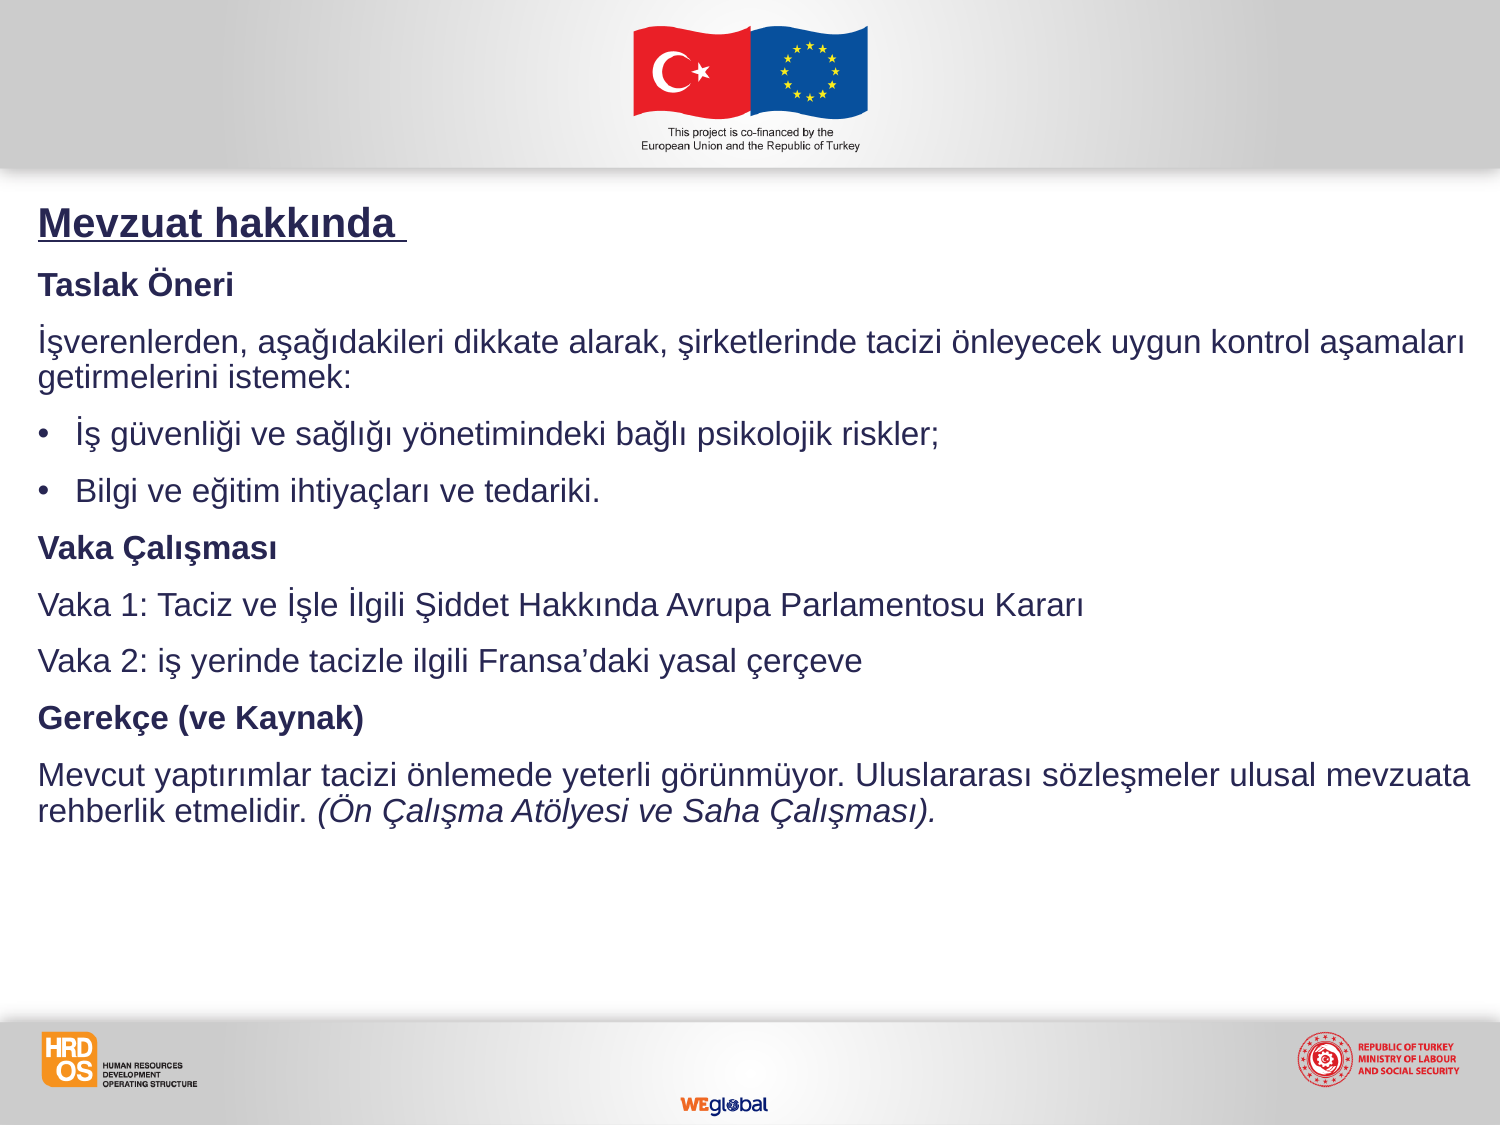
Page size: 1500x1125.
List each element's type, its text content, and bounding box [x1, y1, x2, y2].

list Mevzuat hakkında Taslak Öneri İşverenlerden, aşağıdakileri dikkate alarak, şirketlerinde tacizi önleyecek uygun kontrol aşamaları getirmelerini istemek: İş güvenliği ve sağlığı yönetimindeki bağlı psikolojik riskler; Bilgi ve eğitim ihtiyaçları ve tedariki. Vaka Çalışması Vaka 1: Taciz ve İşle İlgili Şiddet Hakkında Avrupa Parlamentosu Kararı Vaka 2: iş yerinde tacizle ilgili Fransa’daki yasal çerçeve Gerekçe (ve Kaynak) Mevcut yaptırımlar tacizi önlemede yeterli görünmüyor. Uluslararası sözleşmeler ulusal mevzuata rehberlik etmelidir. (Ön Çalışma Atölyesi ve Saha Çalışması). [22, 194, 1488, 847]
picture [0, 0, 1500, 1125]
